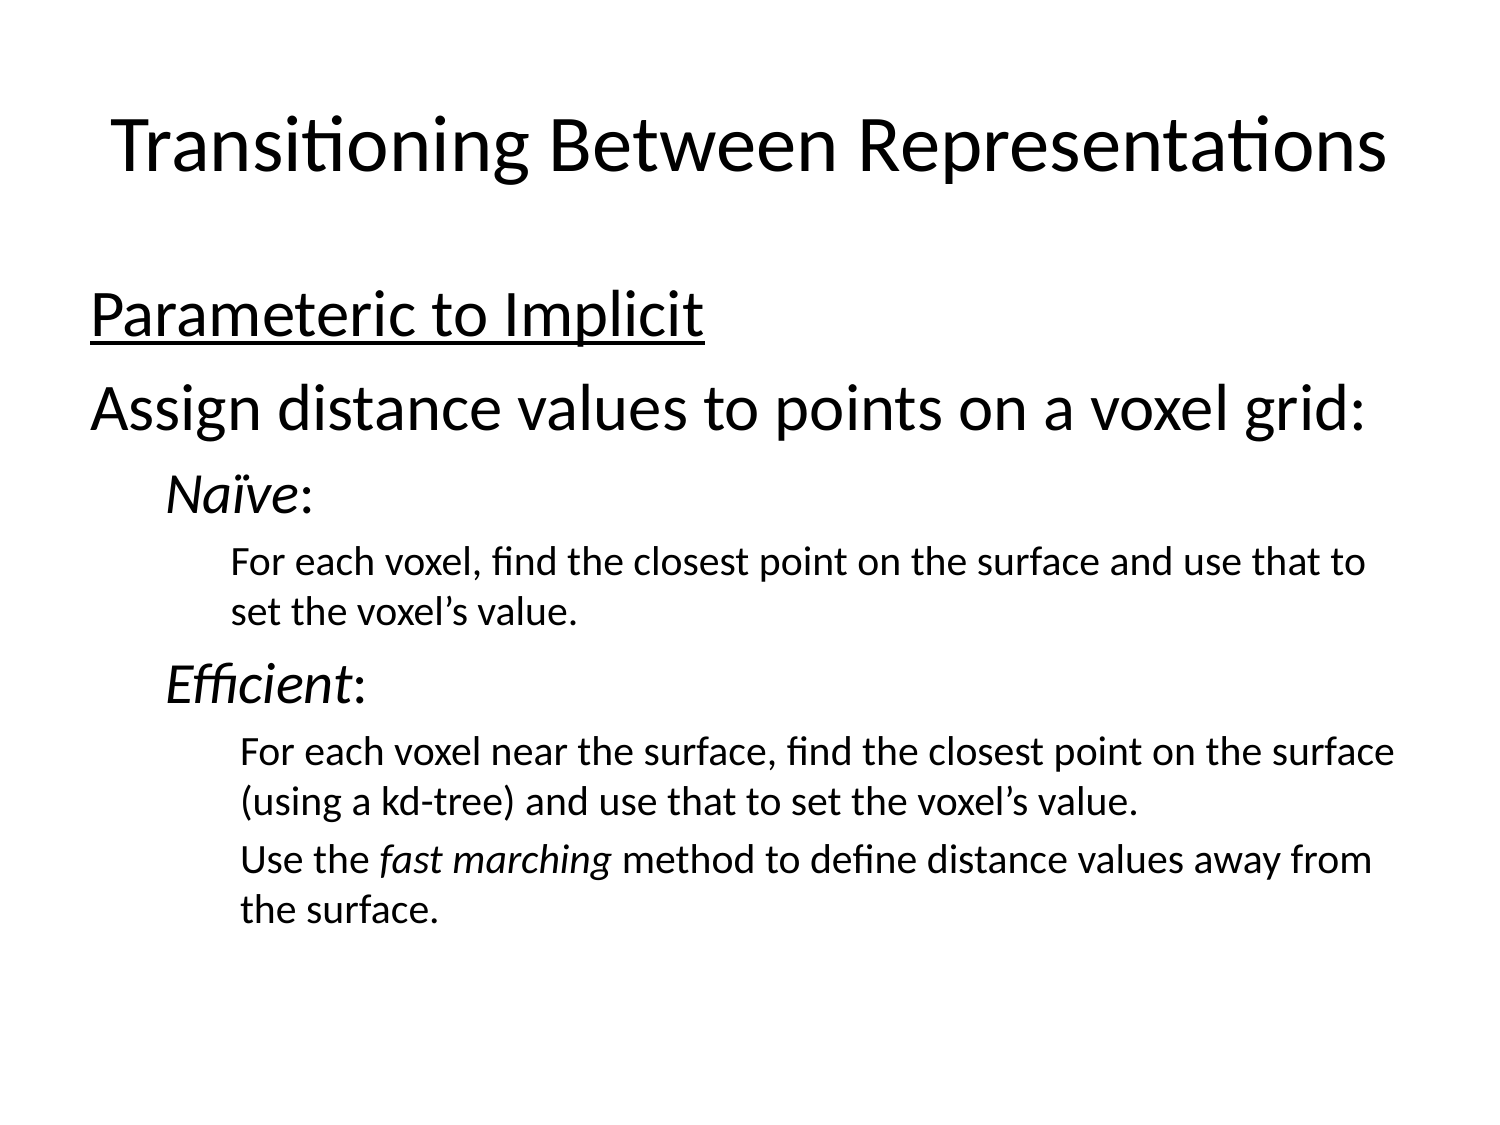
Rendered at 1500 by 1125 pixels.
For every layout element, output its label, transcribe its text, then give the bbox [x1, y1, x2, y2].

title Transitioning Between Representations [75, 45, 1425, 233]
list Parameteric to Implicit Assign distance values to points on a voxel grid: Naïve: For each voxel, find the closest point on the surface and use that to set the voxel’s value. Efficient: For each voxel near the surface, find the closest point on the surface (using a kd-tree) and use that to set the voxel’s value. Use the fast marching method to define distance values away from the surface. [75, 262, 1425, 1125]
